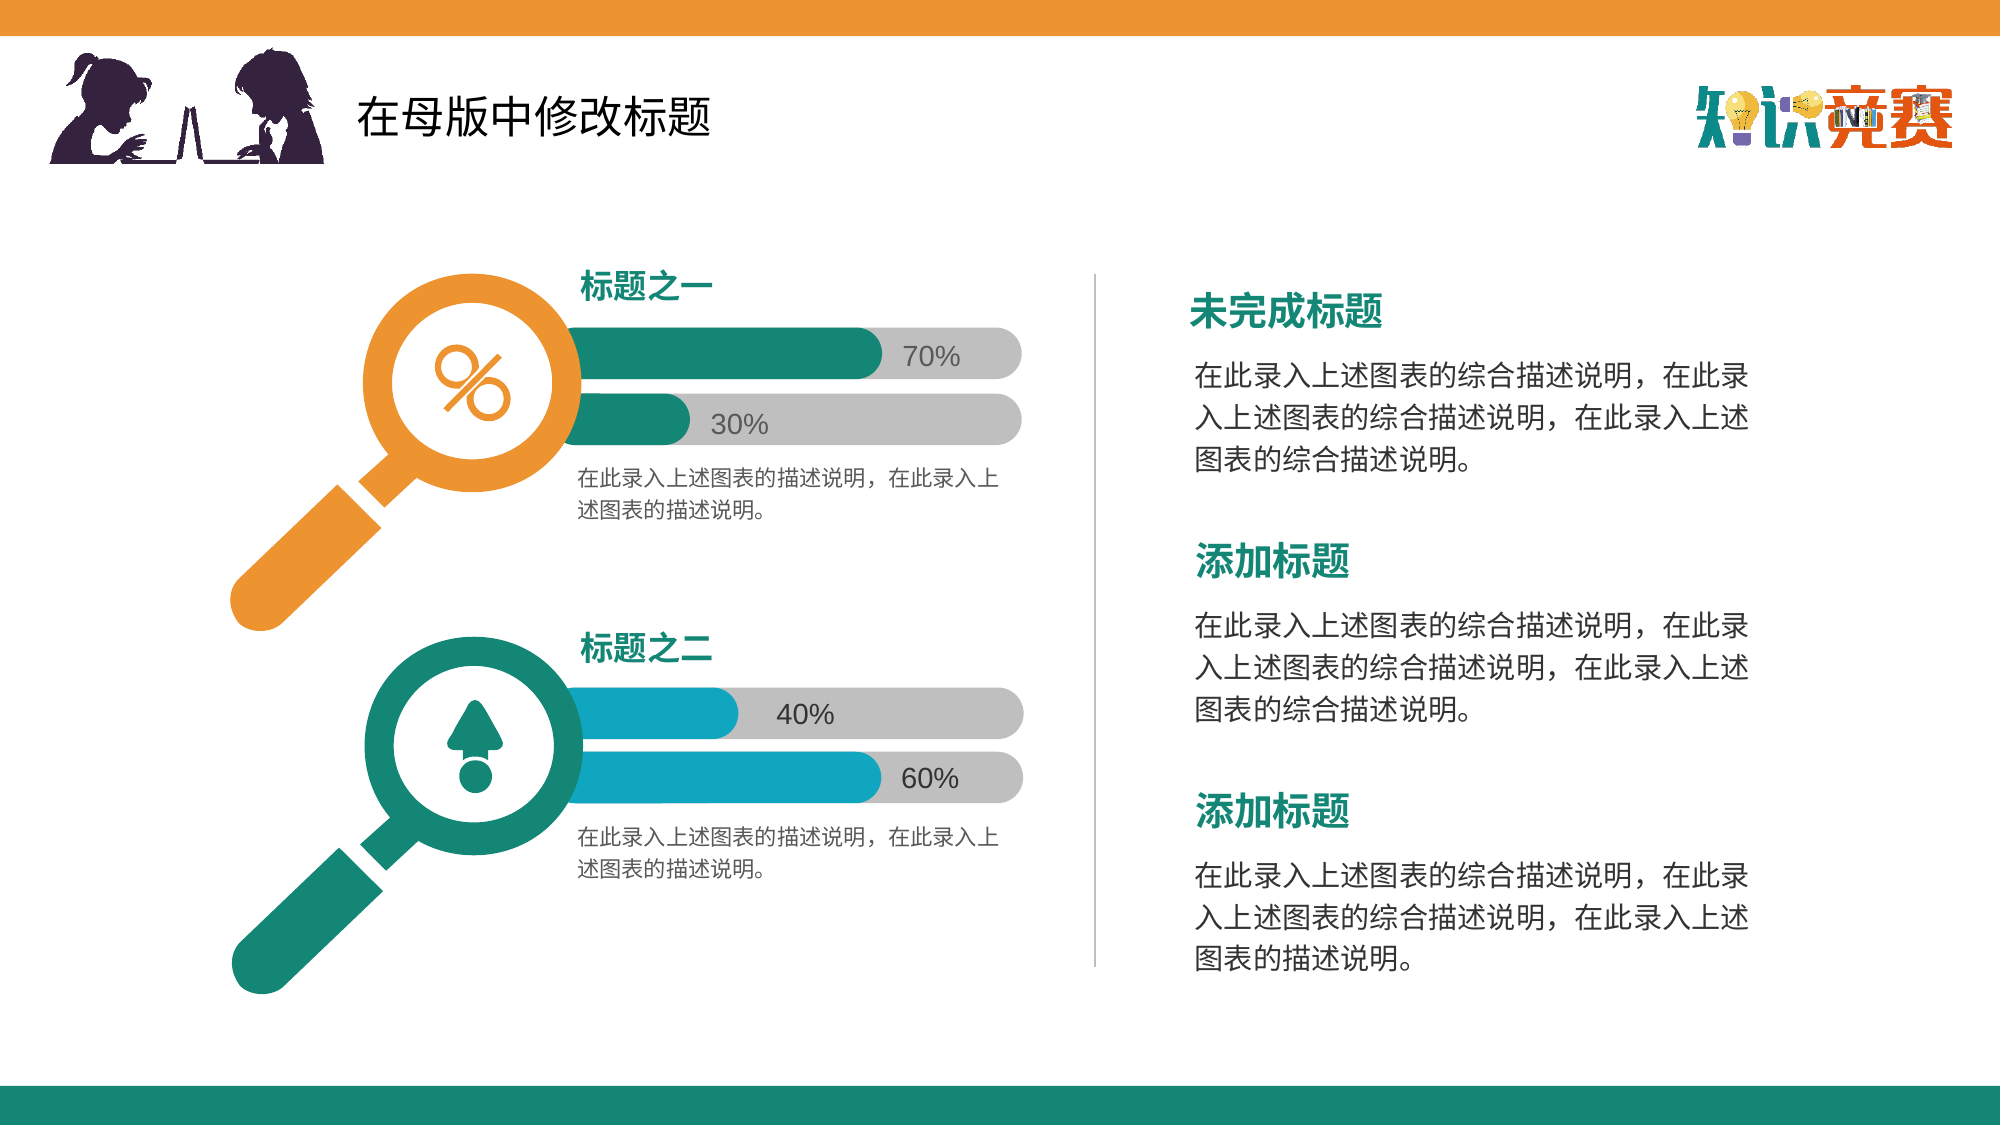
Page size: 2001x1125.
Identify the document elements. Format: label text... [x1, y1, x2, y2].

text_box 在此录入上述图表的描述说明，在此录入上述图表的描述说明。 [562, 451, 1024, 531]
text_box [231, 847, 384, 995]
text_box [441, 352, 504, 414]
text_box [859, 371, 878, 381]
text_box 在此录入上述图表的综合描述说明，在此录入上述图表的综合描述说明，在此录入上述图表的综合描述说明。 [1179, 592, 1774, 734]
text_box [985, 326, 1023, 381]
text_box [666, 437, 686, 447]
text_box [459, 760, 493, 794]
text_box [433, 343, 480, 390]
text_box [669, 392, 686, 402]
text_box [568, 686, 734, 741]
text_box 40% [734, 681, 878, 738]
picture [49, 47, 324, 164]
text_box 未完成标题 [1174, 279, 1399, 341]
text_box [360, 818, 418, 871]
text_box [860, 750, 1025, 805]
text_box [568, 750, 877, 805]
text_box [715, 686, 1025, 741]
text_box [447, 700, 503, 761]
text_box [569, 326, 878, 381]
text_box [361, 272, 583, 494]
text_box 在此录入上述图表的综合描述说明，在此录入上述图表的综合描述说明，在此录入上述图表的综合描述说明。 [1179, 342, 1774, 484]
picture [1696, 85, 1952, 148]
text_box 添加标题 [1180, 778, 1366, 841]
text_box 标题之二 [565, 619, 729, 675]
text_box 添加标题 [1180, 528, 1366, 591]
text_box [861, 326, 878, 336]
text_box [465, 375, 512, 423]
text_box 标题之一 [565, 257, 729, 313]
text_box [565, 392, 686, 447]
text_box 70% [878, 323, 985, 381]
text_box [229, 482, 383, 633]
text_box 在此录入上述图表的描述说明，在此录入上述图表的描述说明。 [562, 810, 1024, 890]
text_box [364, 636, 584, 856]
text_box [793, 392, 1023, 447]
text_box [356, 455, 416, 510]
text_box 30% [686, 390, 793, 448]
text_box 在此录入上述图表的综合描述说明，在此录入上述图表的综合描述说明，在此录入上述图表的描述说明。 [1179, 842, 1774, 984]
text_box 60% [877, 745, 984, 803]
